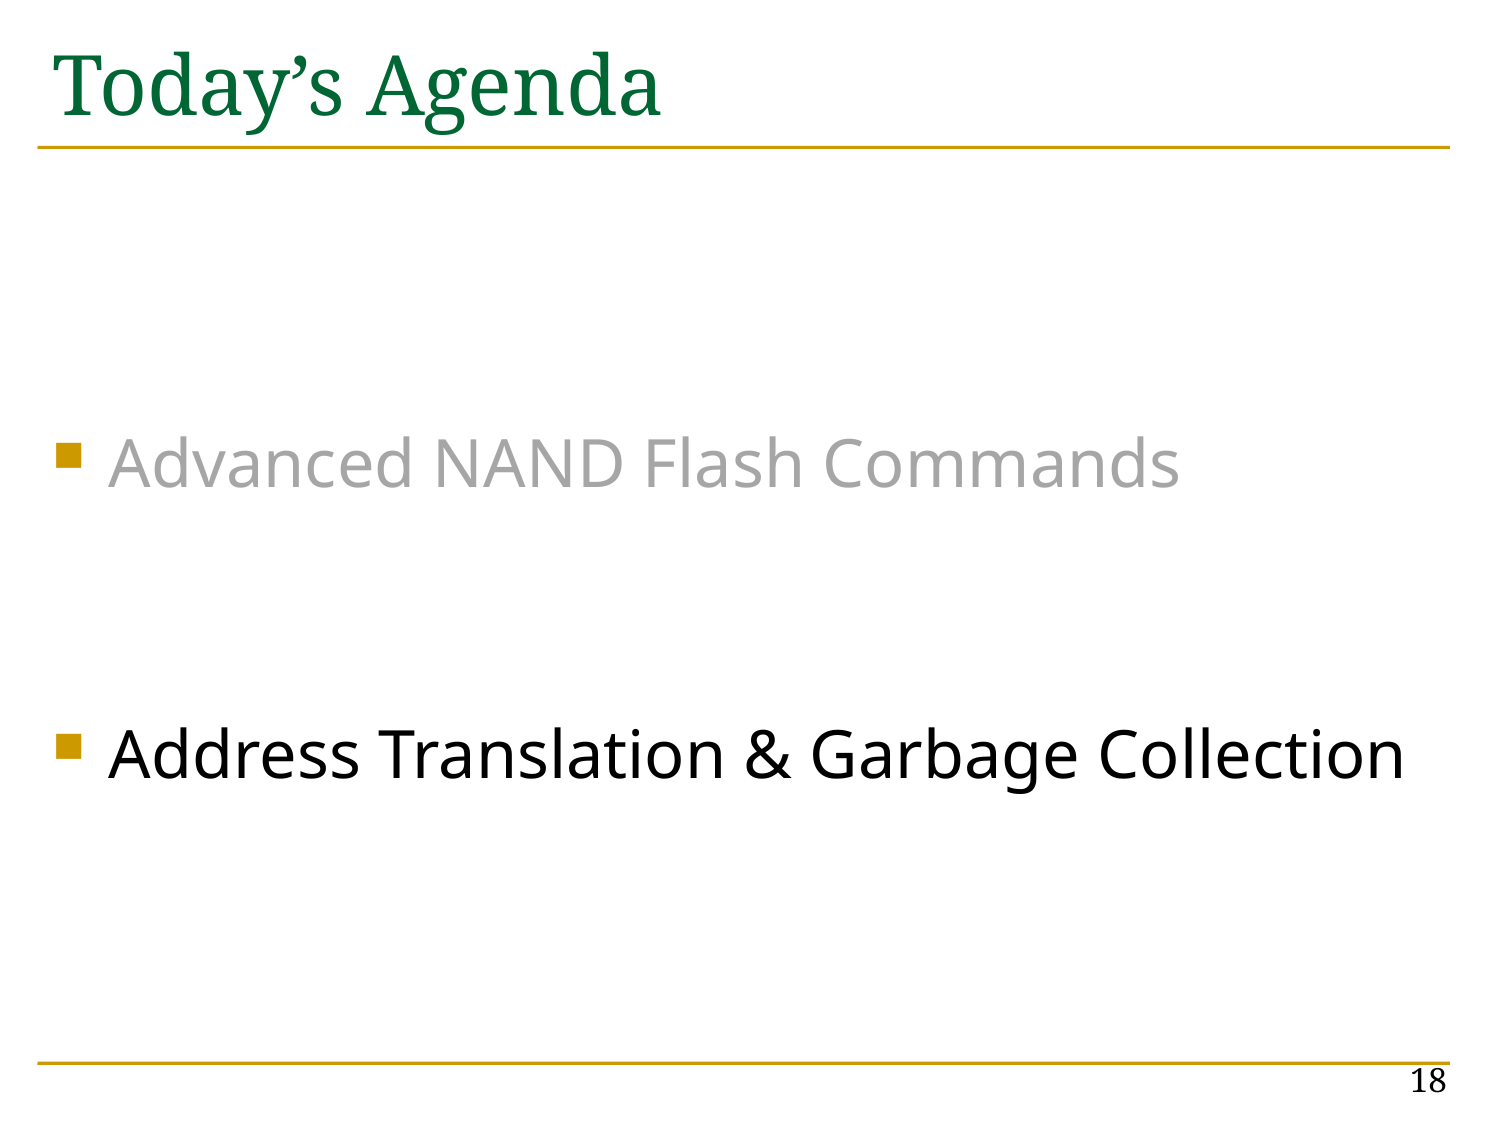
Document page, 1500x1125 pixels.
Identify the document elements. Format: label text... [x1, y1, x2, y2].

slide_number 18 [1111, 1036, 1462, 1112]
title Today’s Agenda [37, 24, 1450, 149]
list Advanced NAND Flash Commands Address Translation & Garbage Collection [37, 149, 1450, 1063]
